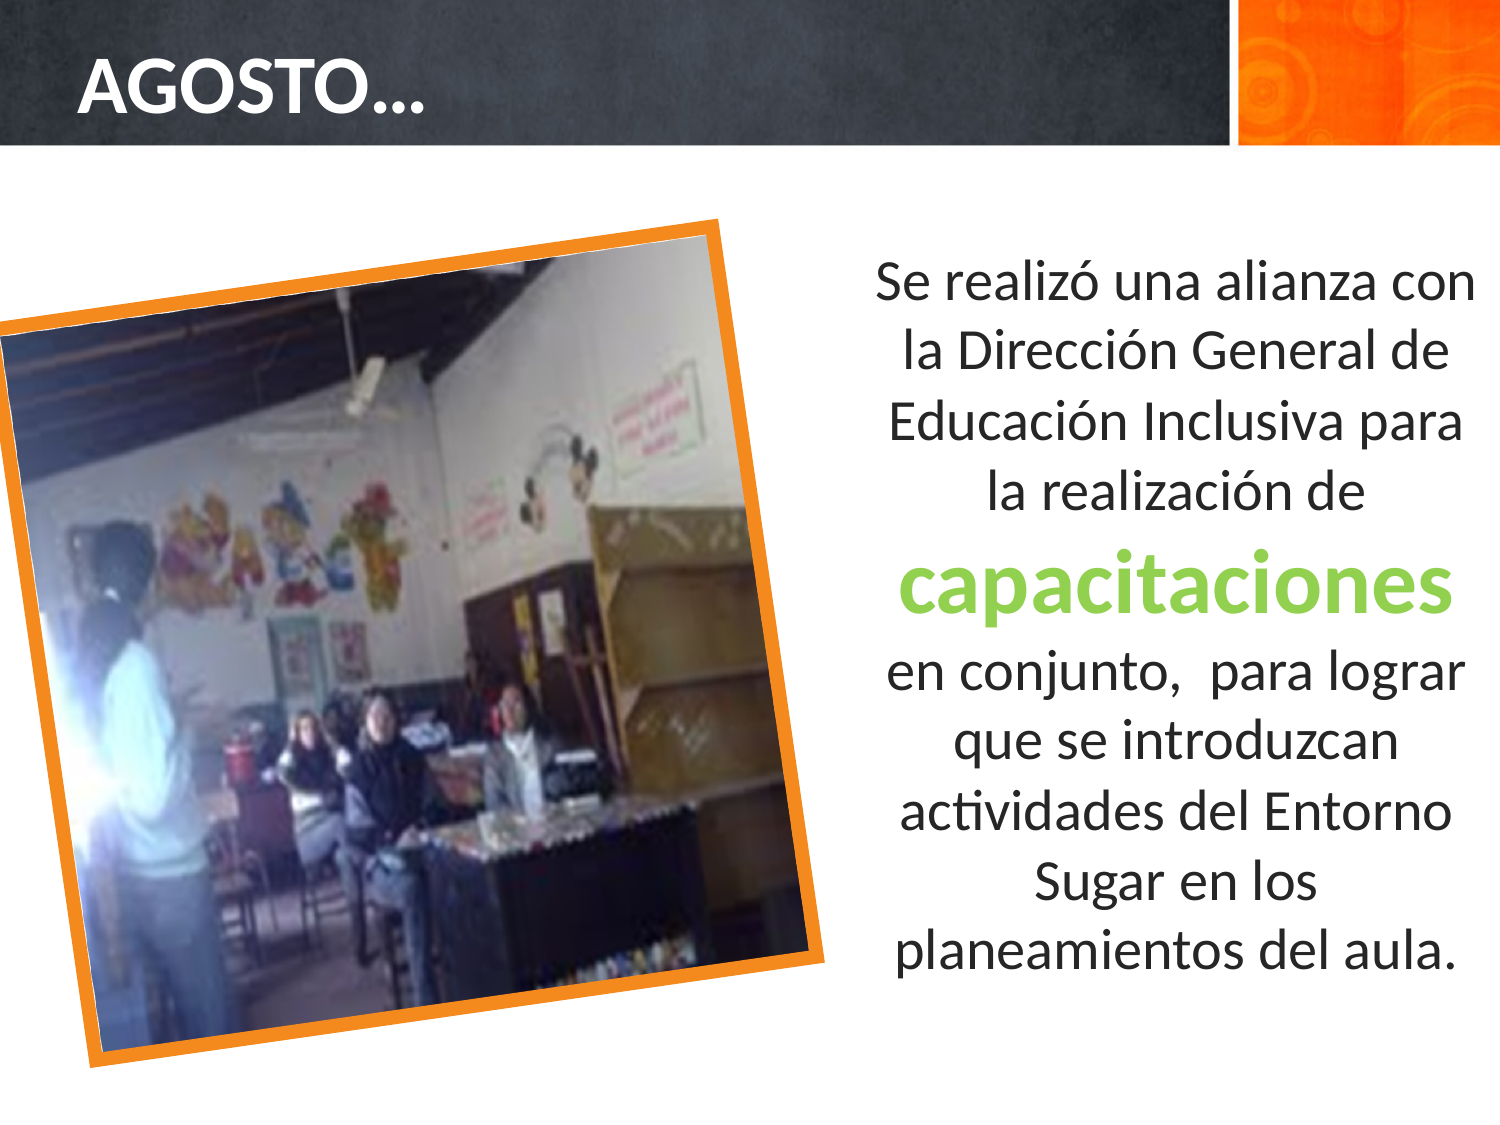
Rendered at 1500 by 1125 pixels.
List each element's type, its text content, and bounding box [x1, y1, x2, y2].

picture [0, 0, 1500, 1125]
title AGOSTO… [62, 0, 502, 138]
text_box Se realizó una alianza con la Dirección General de Educación Inclusiva para la realización de capacitaciones en conjunto, para lograr que se introduzcan actividades del Entorno Sugar en los planeamientos del aula. [857, 234, 1496, 1059]
